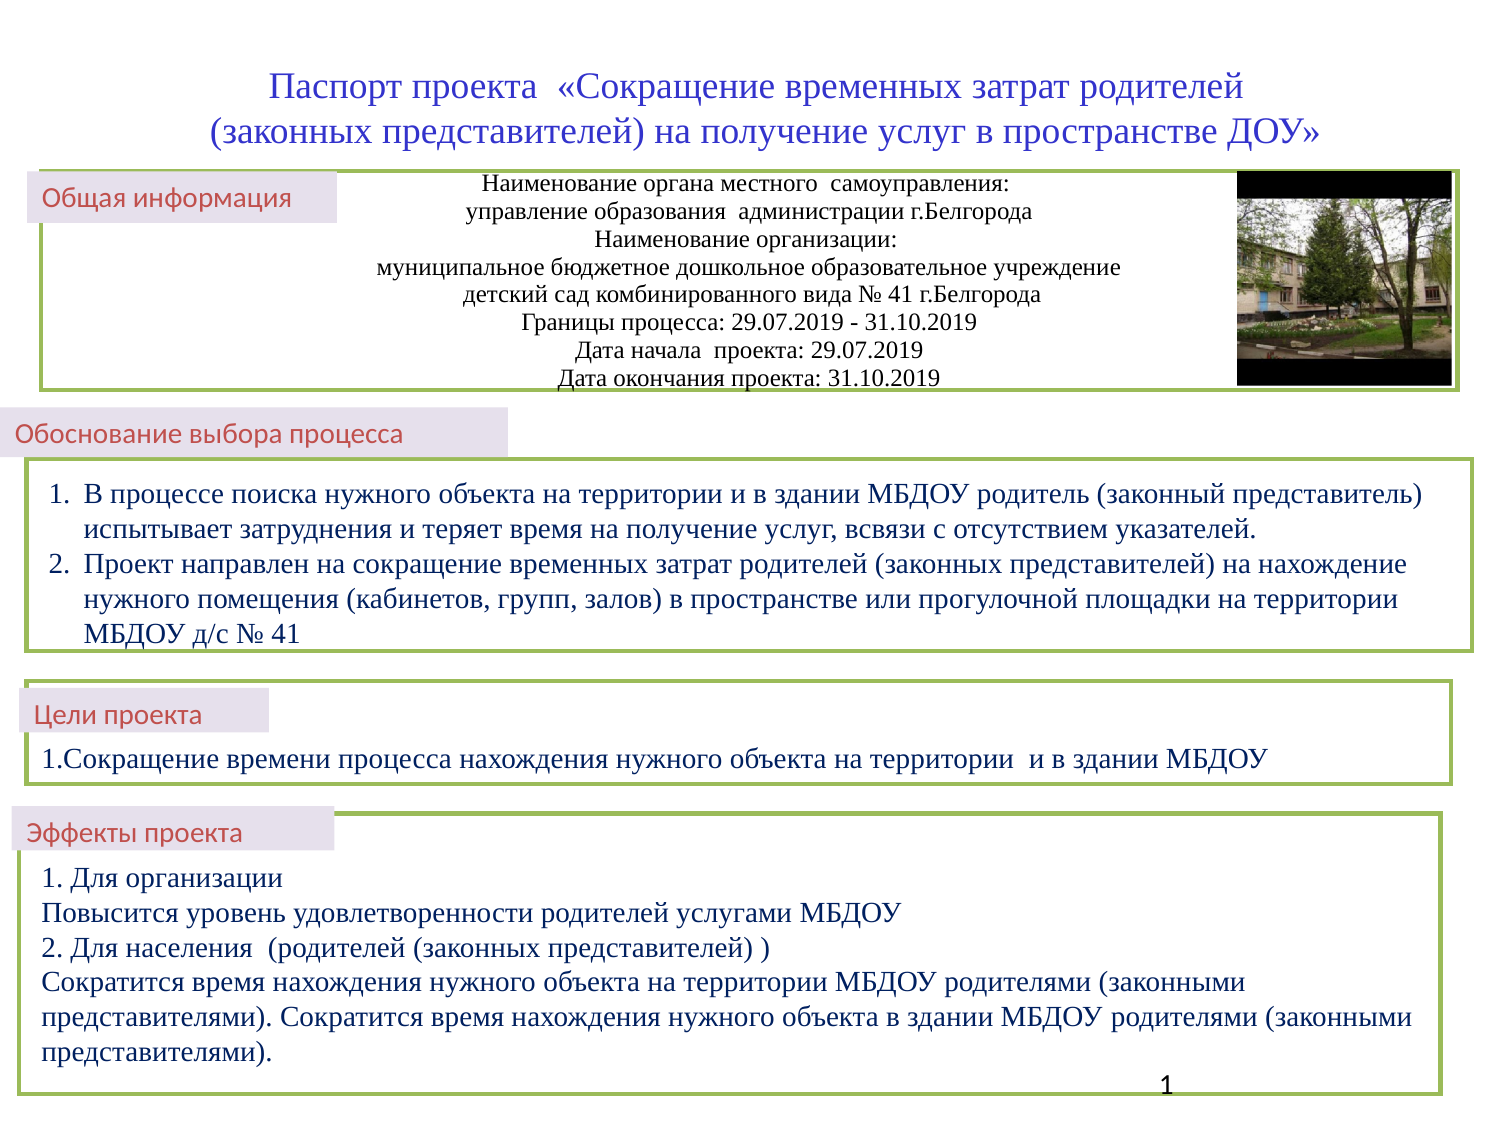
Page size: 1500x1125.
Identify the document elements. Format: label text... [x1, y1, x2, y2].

text_box Эффекты проекта [11, 806, 335, 851]
text_box Цели проекта [19, 687, 269, 733]
text_box Паспорт проекта «Сокращение временных затрат родителей (законных представителей) на получение услуг в пространстве ДОУ» [70, 59, 1443, 154]
text_box В процессе поиска нужного объекта на территории и в здании МБДОУ родитель (законный представитель) испытывает затруднения и теряет время на получение услуг, всвязи с отсутствием указателей. Проект направлен на сокращение временных затрат родителей (законных представителей) на нахождение нужного помещения (кабинетов, групп, залов) в пространстве или прогулочной площадки на территории МБДОУ д/с № 41 [33, 466, 1452, 622]
text_box [335, 813, 1441, 850]
text_box Обоснование выбора процесса [0, 407, 508, 458]
text_box [358, 200, 1199, 395]
text_box [26, 459, 1473, 651]
text_box 1.Сокращение времени процесса нахождения нужного объекта на территории и в здании МБДОУ [26, 732, 1448, 792]
text_box [19, 851, 1441, 1095]
text_box [26, 680, 1452, 784]
text_box Общая информация [27, 171, 337, 223]
picture [1236, 171, 1452, 386]
text_box 1. Для организации Повысится уровень удовлетворенности родителей услугами МБДОУ 2. Для населения (родителей (законных представителей) ) Сократится время нахождения нужного объекта на территории МБДОУ родителями (законными представителями). Сократится время нахождения нужного объекта в здании МБДОУ родителями (законными представителями). [26, 850, 1451, 1021]
text_box Наименование органа местного самоуправления: управление образования администрации г.Белгорода Наименование организации: муниципальное бюджетное дошкольное образовательное учреждение детский сад комбинированного вида № 41 г.Белгорода Границы процесса: 29.07.2019 - 31.10.2019 Дата начала проекта: 29.07.2019 Дата окончания проекта: 31.10.2019 [41, 171, 1234, 390]
text_box 1 [1144, 1057, 1494, 1118]
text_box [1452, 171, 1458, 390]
